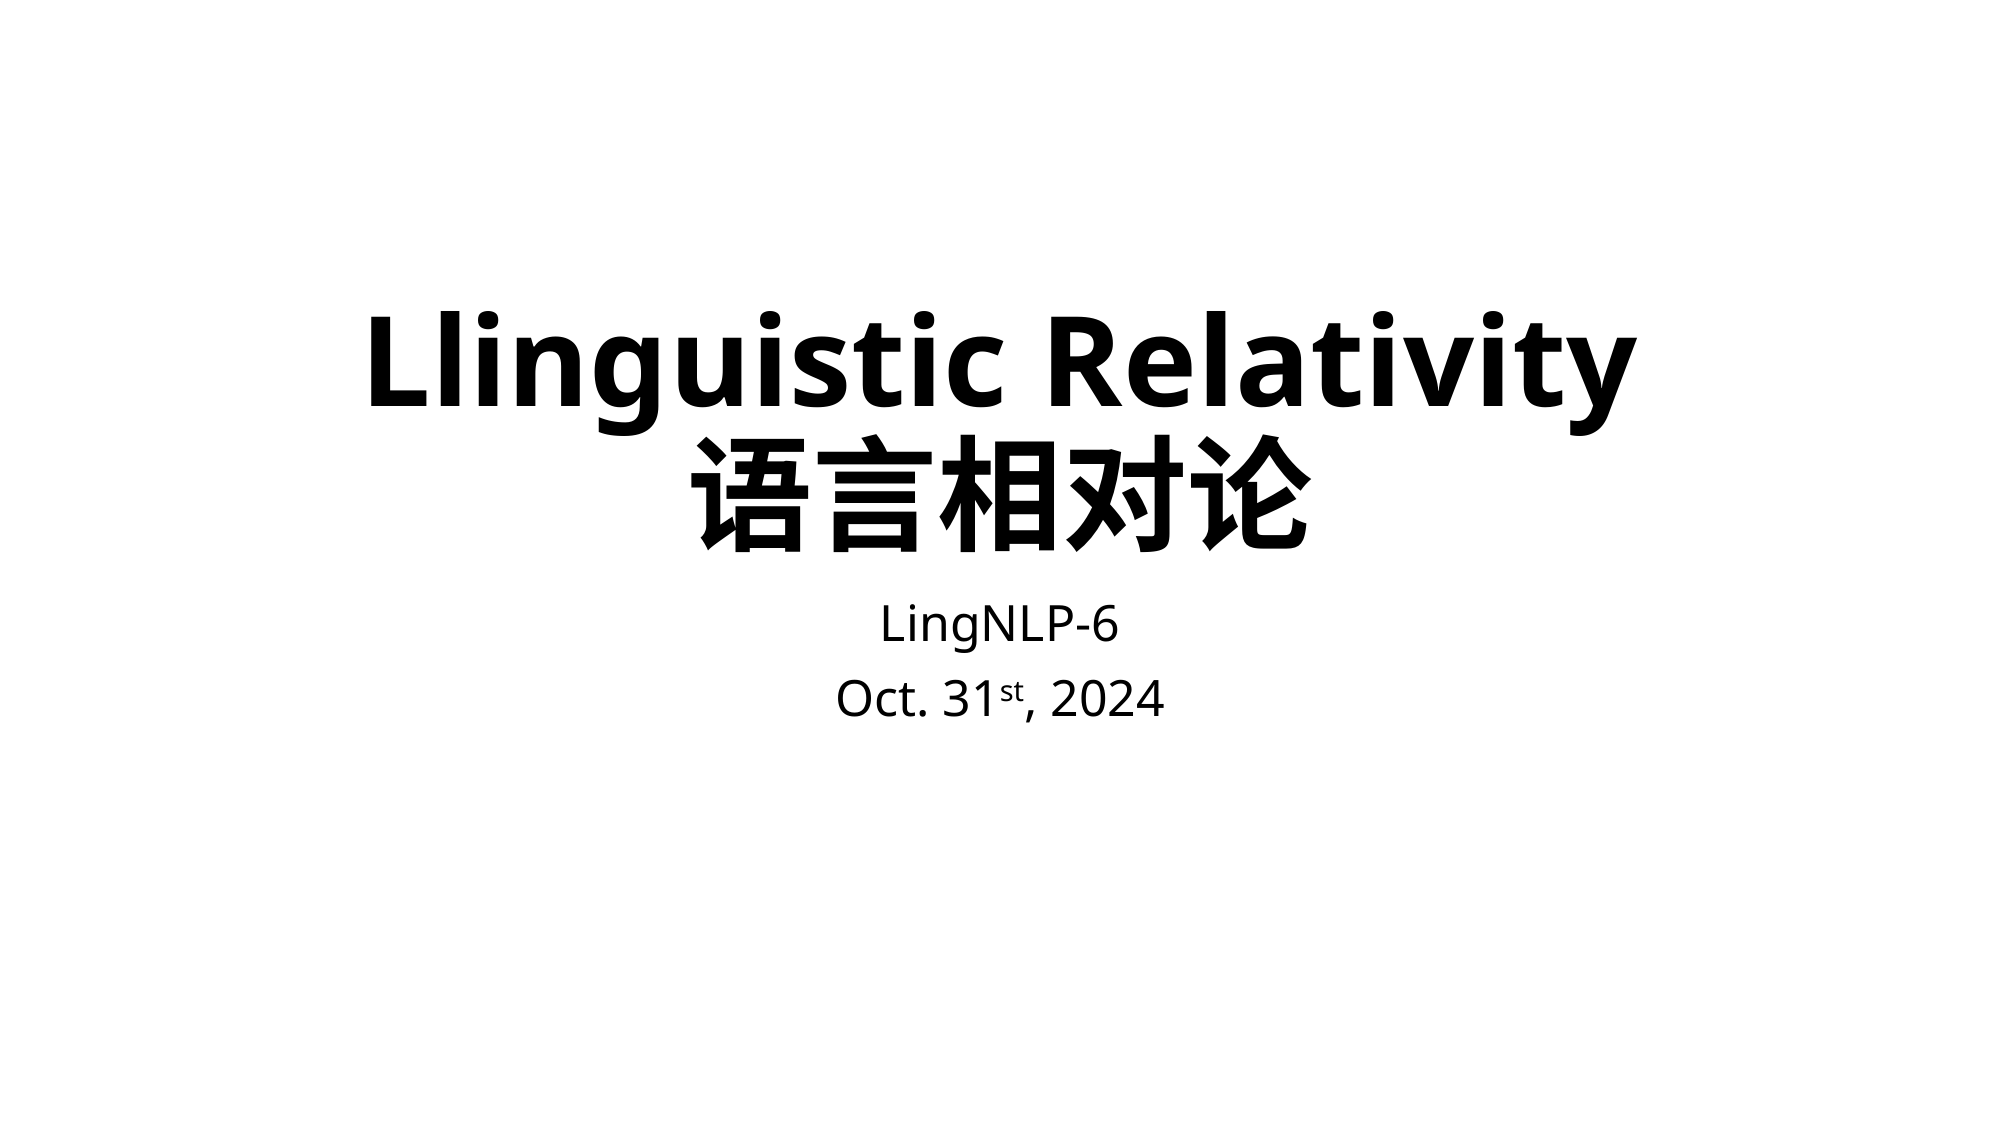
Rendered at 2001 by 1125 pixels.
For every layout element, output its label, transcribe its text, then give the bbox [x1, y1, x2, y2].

title Llinguistic Relativity 语言相对论 [249, 184, 1750, 576]
subtitle LingNLP-6 Oct. 31st, 2024 [249, 590, 1750, 863]
